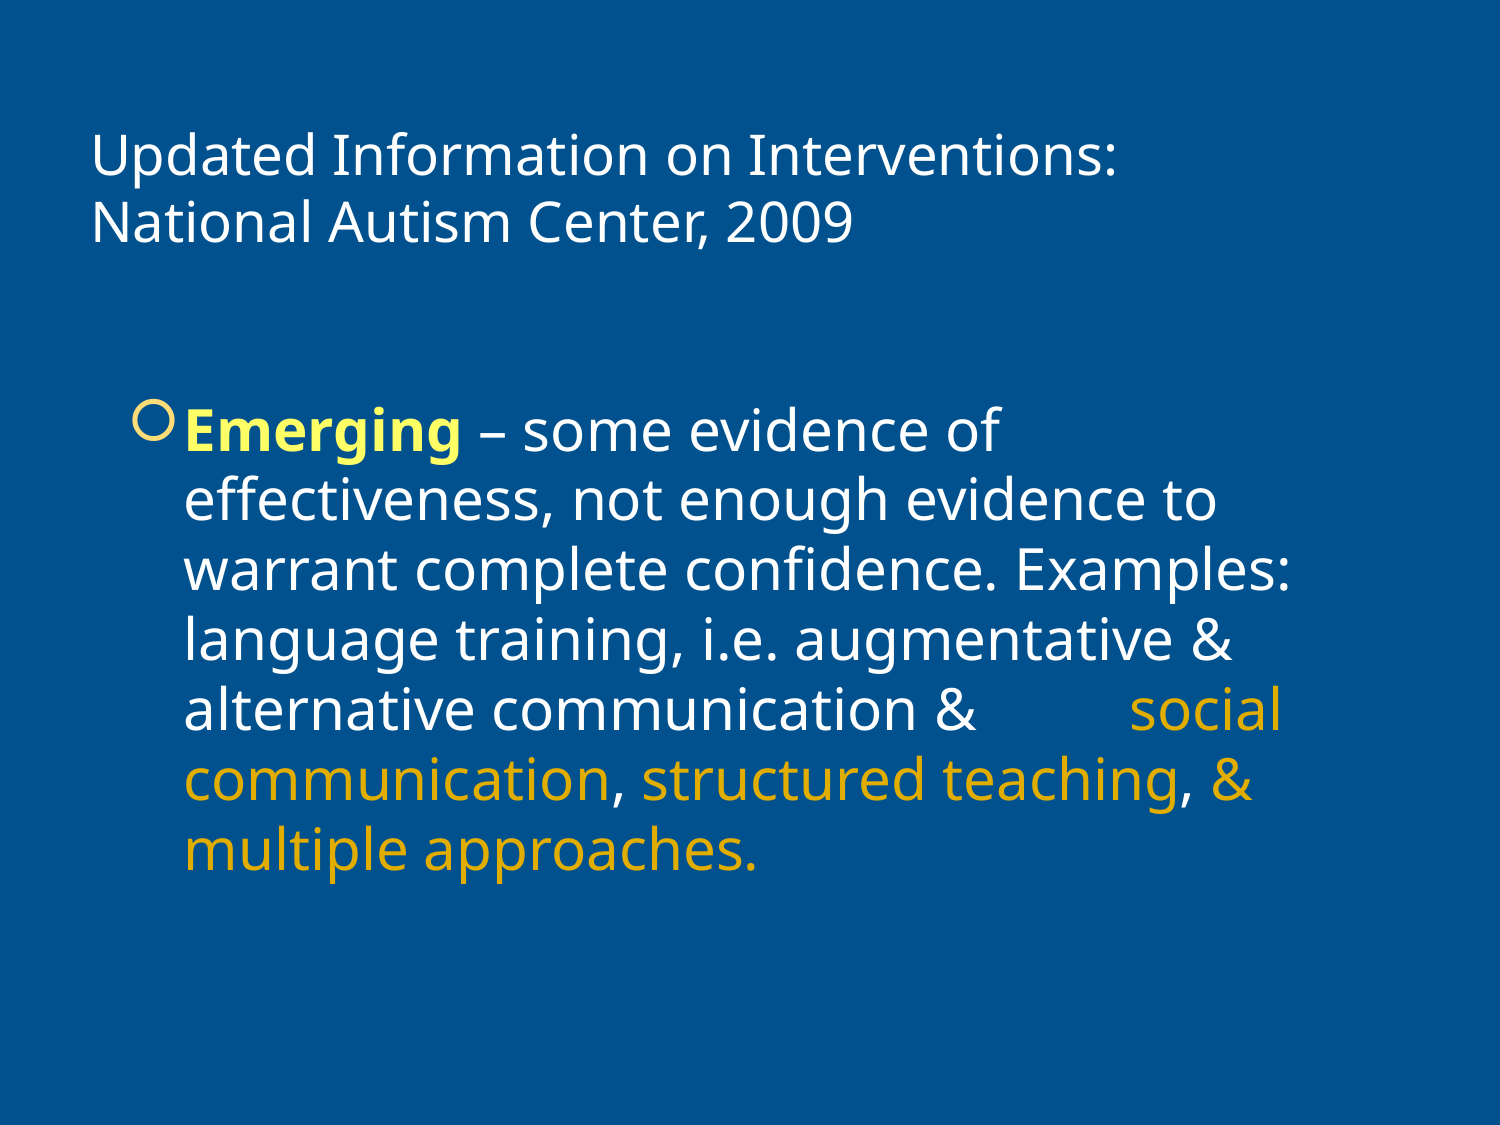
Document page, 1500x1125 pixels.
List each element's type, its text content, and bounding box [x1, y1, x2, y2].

title Updated Information on Interventions: National Autism Center, 2009 [75, 110, 1413, 263]
list Emerging – some evidence of effectiveness, not enough evidence to warrant complete confidence. Examples: language training, i.e. augmentative & alternative communication & social communication, structured teaching, & multiple approaches. [112, 337, 1400, 1003]
